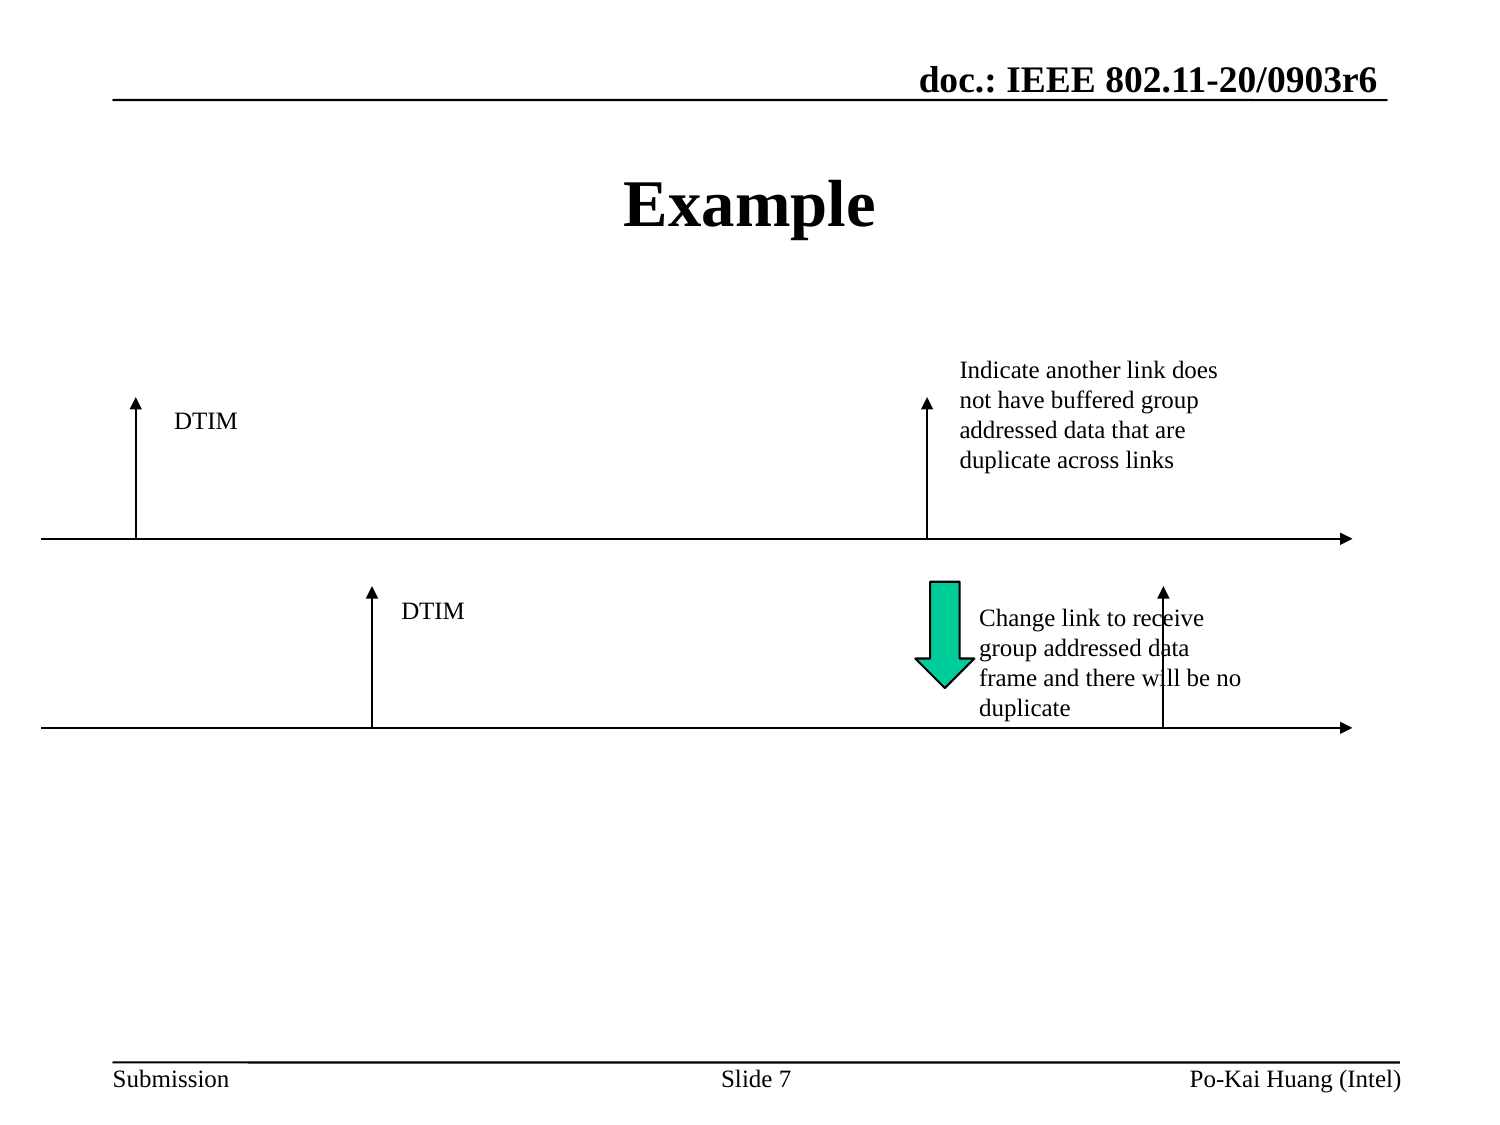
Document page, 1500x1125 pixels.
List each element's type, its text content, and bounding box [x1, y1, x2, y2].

text_box [915, 581, 964, 689]
text_box DTIM [386, 587, 564, 633]
title Example [112, 112, 1388, 288]
text_box Change link to receive group addressed data frame and there will be no duplicate [964, 594, 1159, 727]
text_box Change link to receive group addressed data frame and there will be no duplicate [1168, 594, 1258, 727]
slide_number Slide 7 [712, 1061, 800, 1093]
text_box DTIM [159, 397, 337, 442]
footer Po-Kai Huang (Intel) [1186, 1061, 1402, 1093]
text_box Indicate another link does not have buffered group addressed data that are duplicate across links [944, 345, 1242, 511]
